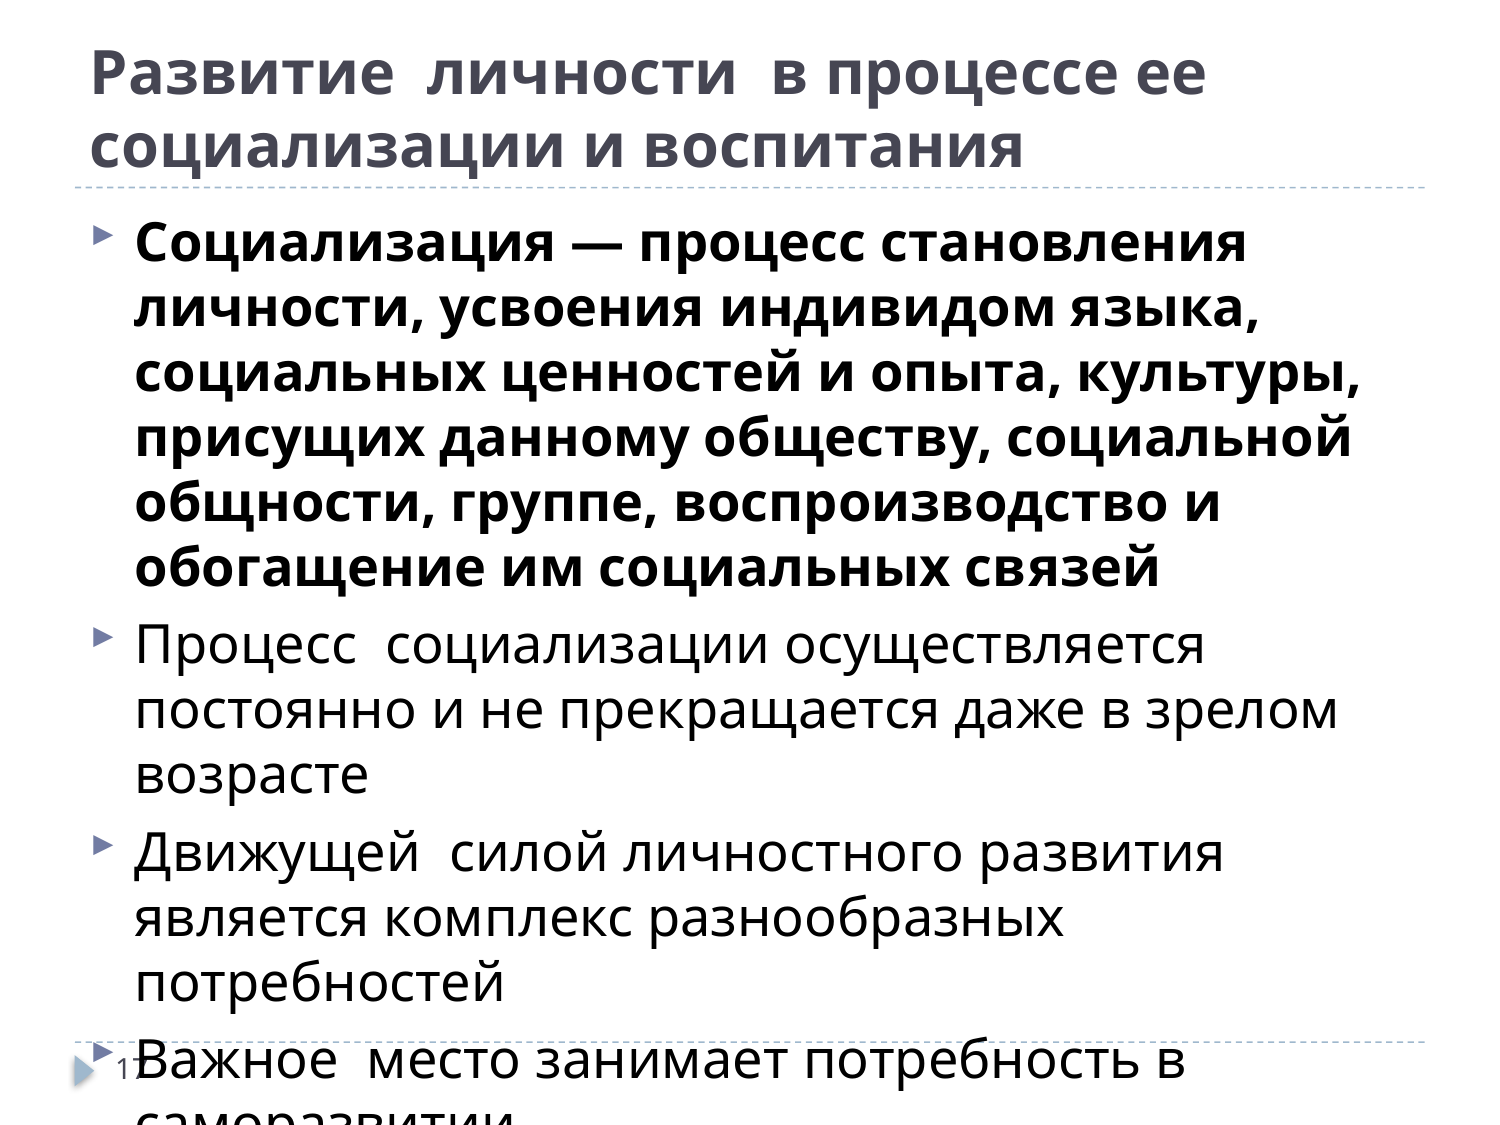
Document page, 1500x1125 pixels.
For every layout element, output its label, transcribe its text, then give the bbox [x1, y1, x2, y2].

title Развитие личности в процессе ее социализации и воспитания [75, 24, 1425, 188]
list Социализация — процесс становления личности, усвоения индивидом языка, социальных ценностей и опыта, культуры, присущих данному обществу, социальной общности, группе, воспроизводство и обогащение им социальных связей Процесс социализации осуществляется постоянно и не прекращается даже в зрелом возрасте Движущей силой личностного развития является комплекс разнообразных потребностей Важное место занимает потребность в саморазвитии [75, 200, 1425, 1010]
slide_number 17 [100, 1042, 426, 1103]
